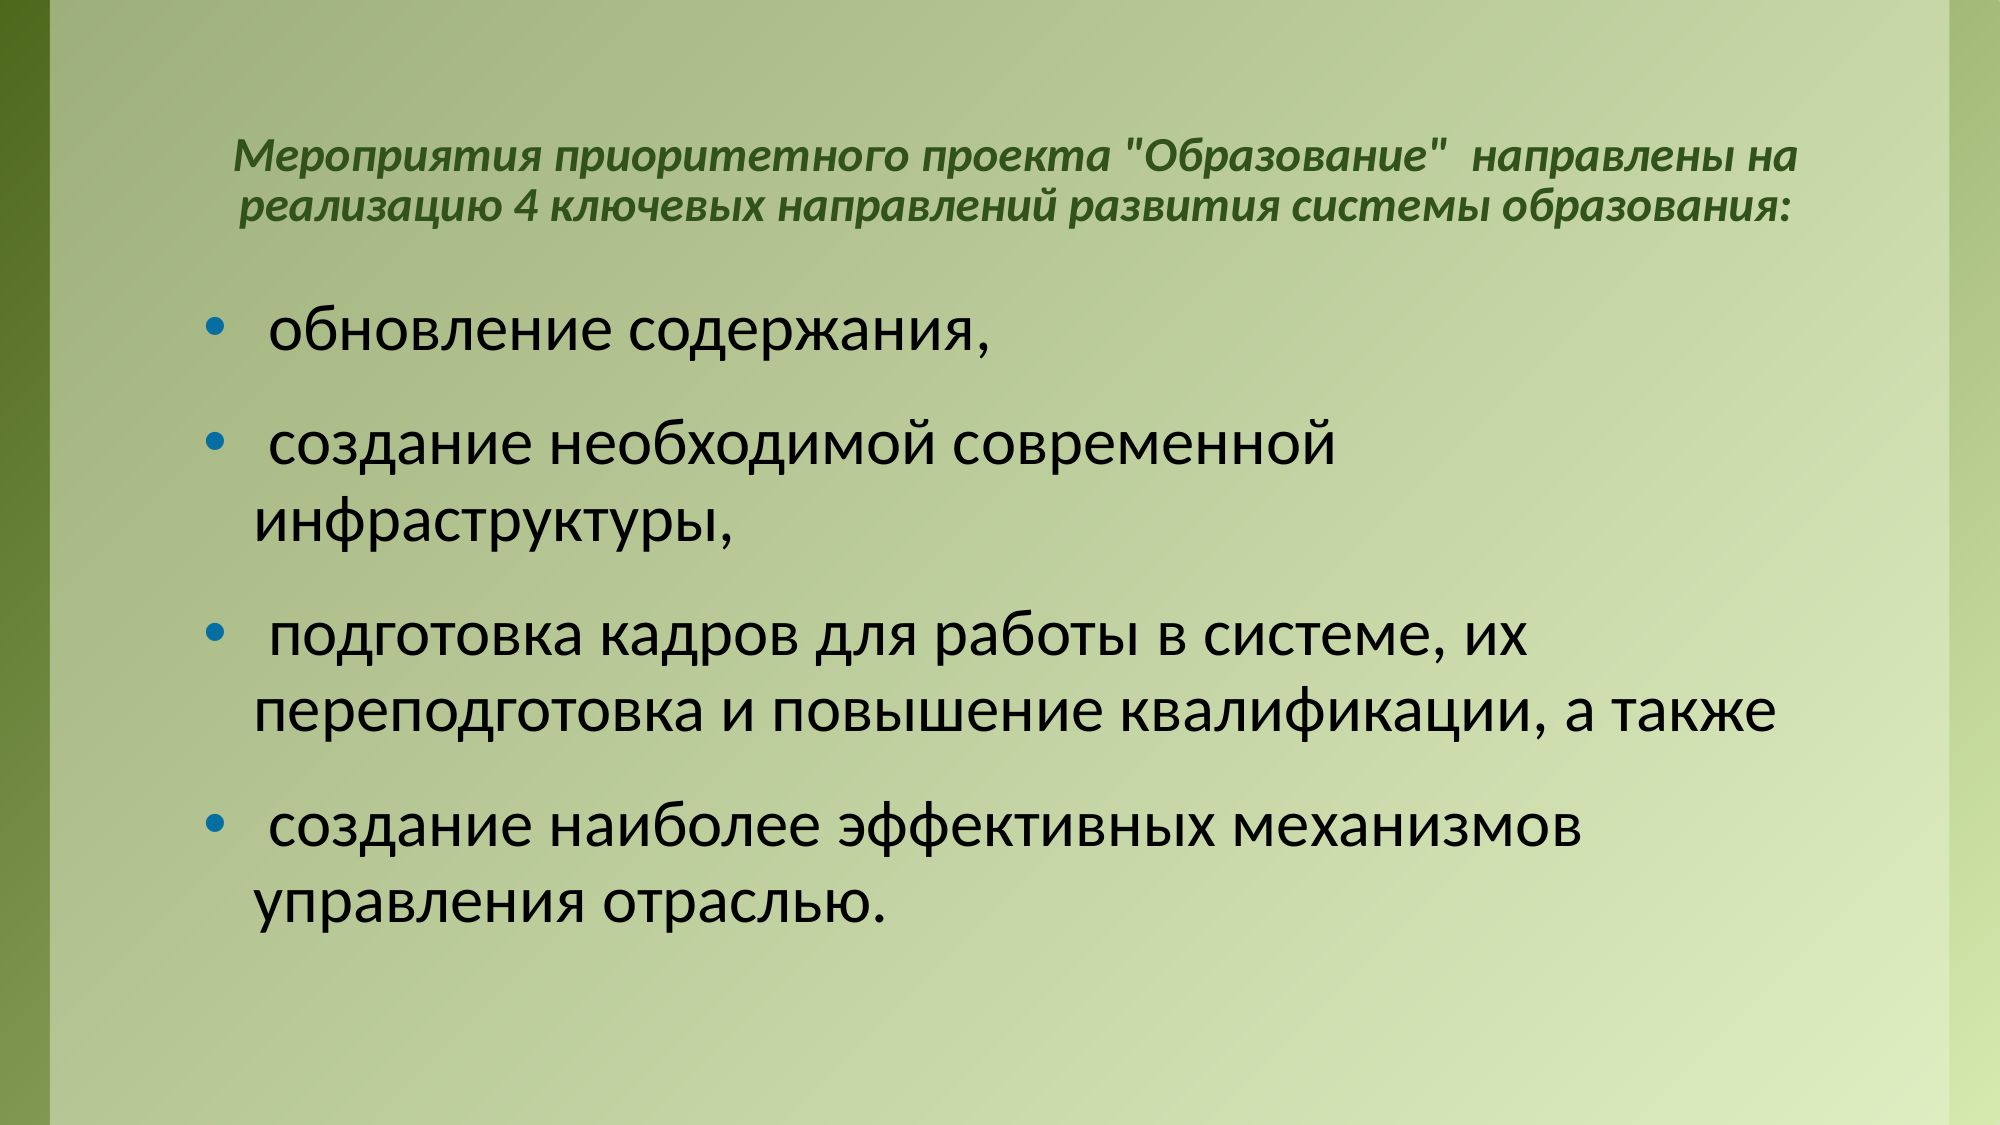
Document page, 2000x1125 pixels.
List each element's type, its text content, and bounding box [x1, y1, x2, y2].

title Мероприятия приоритетного проекта "Образование" направлены на реализацию 4 ключевых направлений развития системы образования: [183, 78, 1850, 242]
list обновление содержания, создание необходимой современной инфраструктуры, подготовка кадров для работы в системе, их переподготовка и повышение квалификации, а также создание наиболее эффективных механизмов управления отраслью. [183, 279, 1850, 1013]
